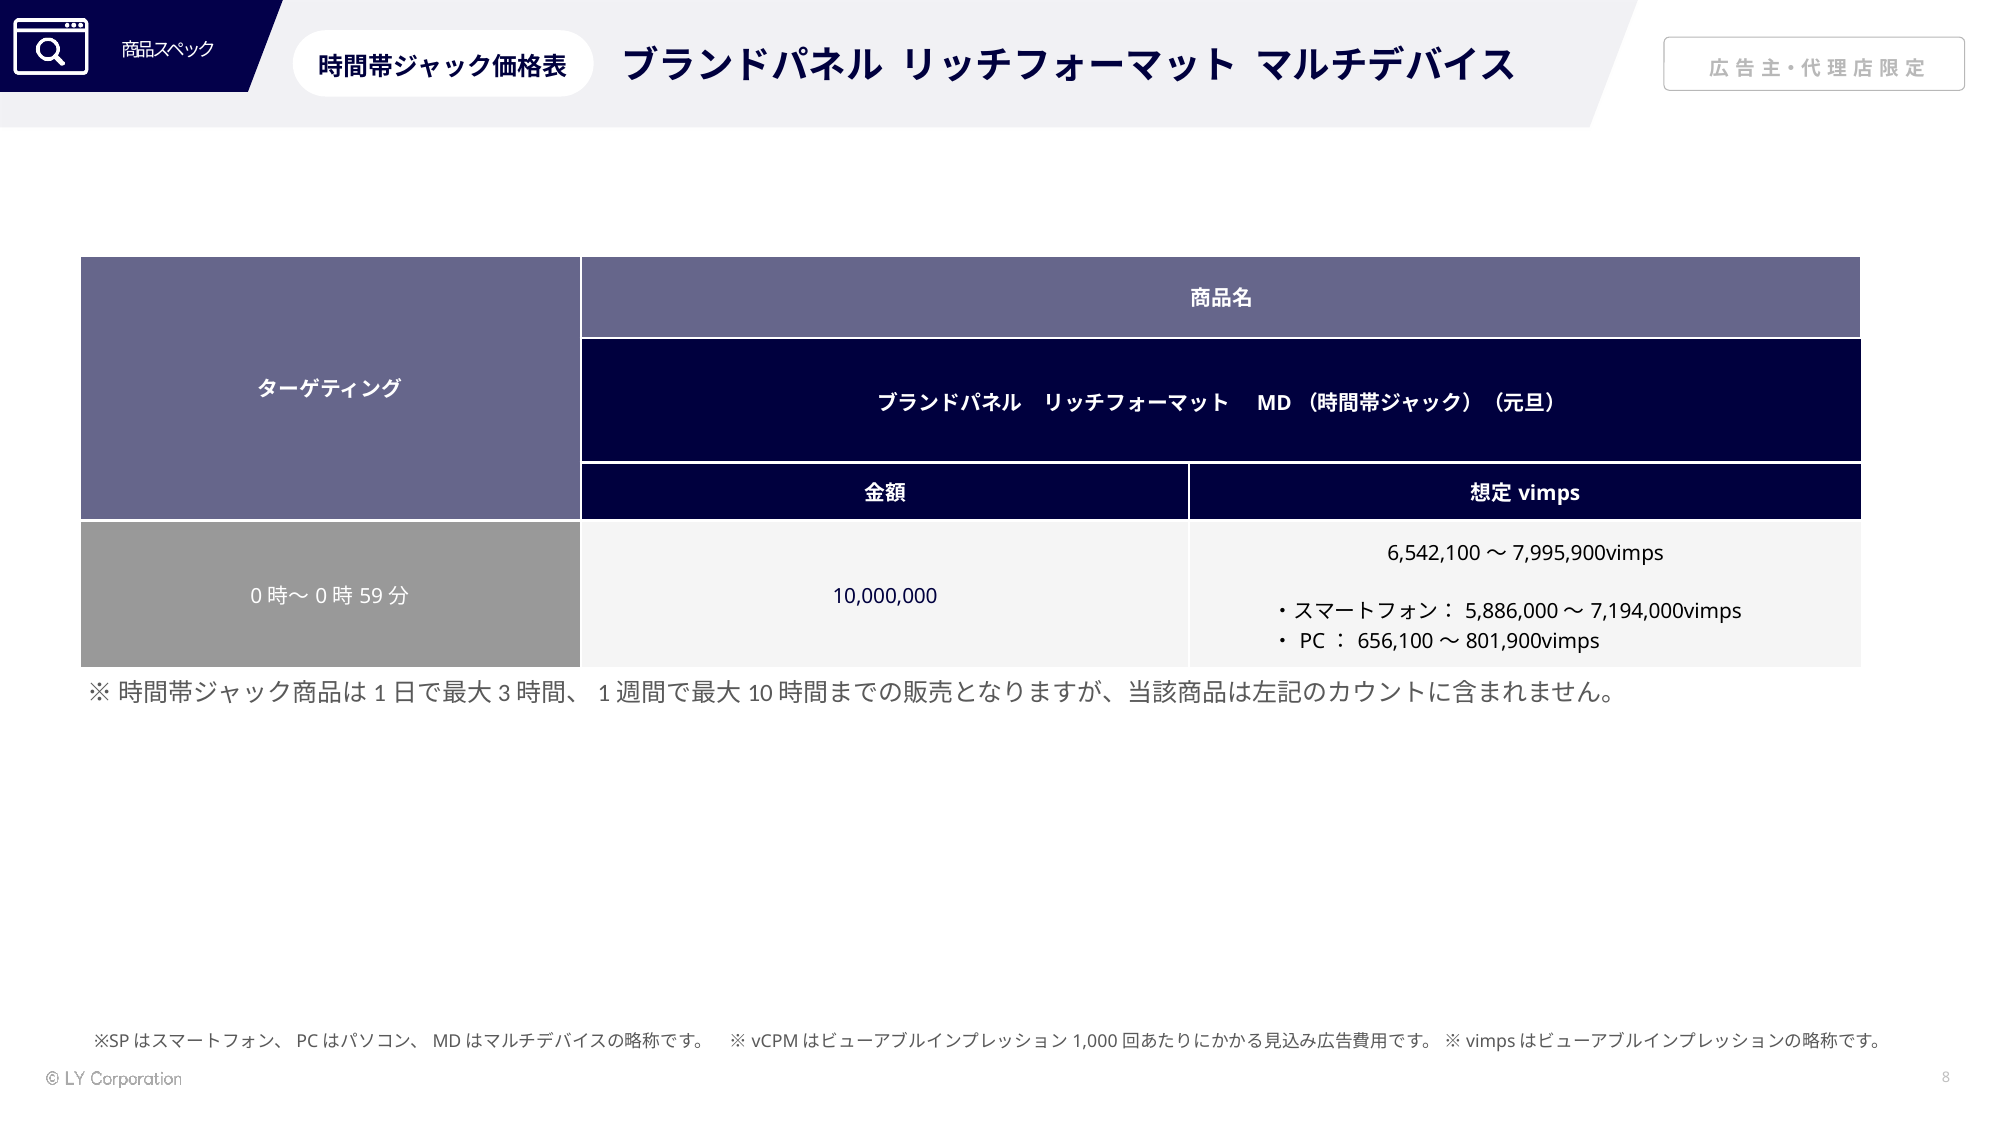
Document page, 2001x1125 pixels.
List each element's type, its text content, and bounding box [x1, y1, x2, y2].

list ブランドパネル リッチフォーマット マルチデバイス [621, 38, 1581, 94]
table_cell 10,000,000 [582, 522, 1188, 667]
table_cell 金額 [582, 464, 1188, 519]
table_cell ブランドパネル リッチフォーマット MD（時間帯ジャック）（元旦） [582, 339, 1861, 461]
list 商品スペック [97, 13, 240, 81]
text_box 時間帯ジャック価格表 [291, 29, 595, 98]
picture [46, 1071, 181, 1088]
table_cell 0時～0時59分 [81, 522, 580, 667]
table_header 商品名 [582, 257, 1860, 337]
picture [9, 5, 92, 87]
table_cell 想定vimps [1190, 464, 1861, 519]
text_box ※SPはスマートフォン、PCはパソコン、MDはマルチデバイスの略称です。 ※vCPMはビューアブルインプレッション1,000回あたりにかかる見込み広告費用です。 ※vimpsはビューアブルインプレッションの略称です。 [94, 1020, 1890, 1051]
table_header ターゲティング [81, 257, 580, 519]
table_cell 6,542,100～7,995,900vimps ・スマートフォン：5,886,000～7,194,000vimps ・PC：656,100～801,900vimps [1190, 522, 1861, 667]
text_box ※時間帯ジャック商品は1日で最大3時間、1週間で最大10時間までの販売となりますが、当該商品は左記のカウントに含まれません。 [72, 668, 1721, 714]
